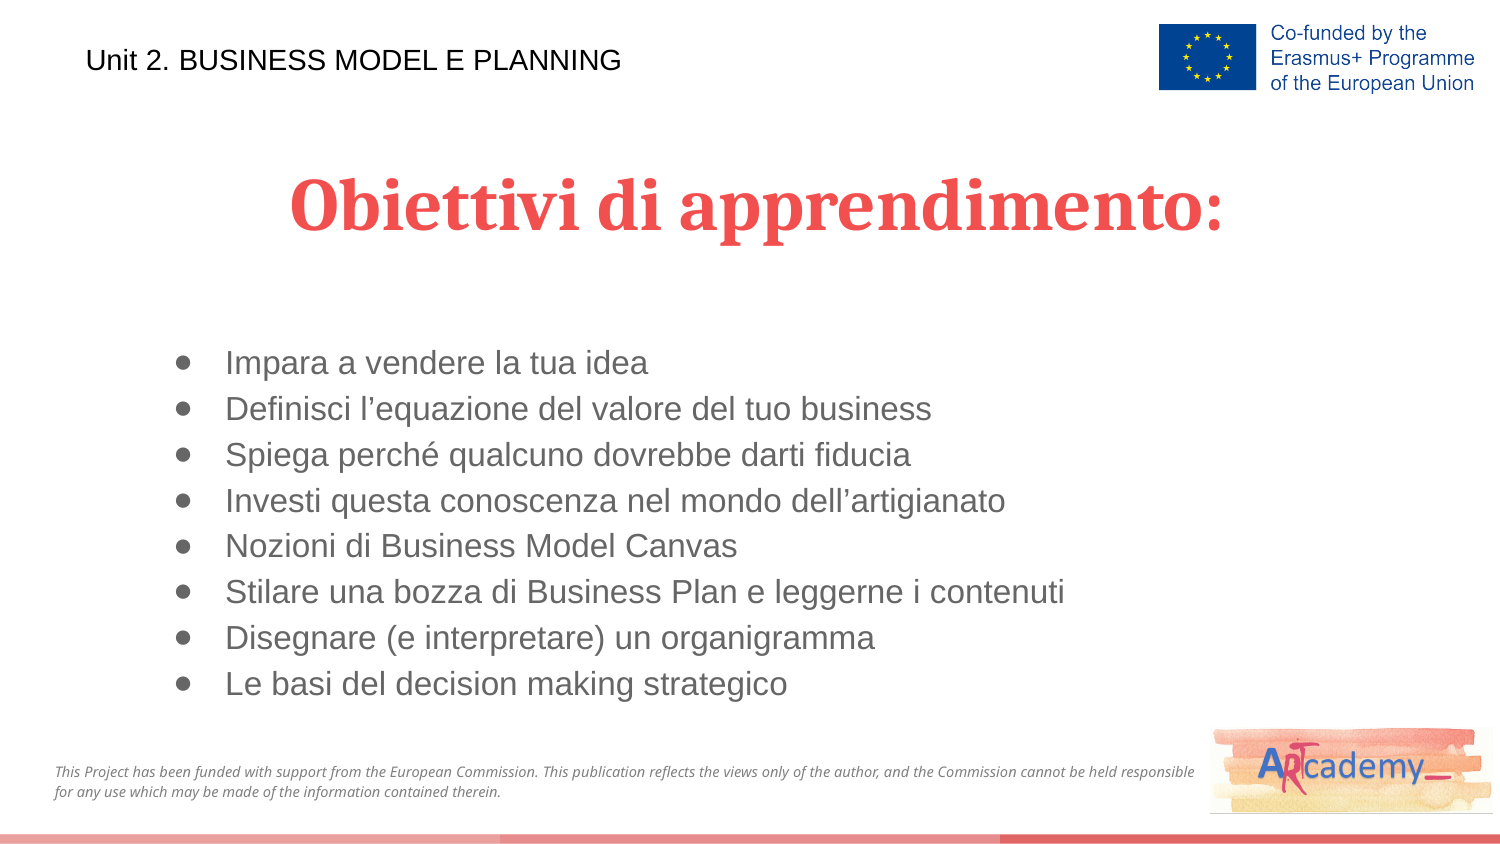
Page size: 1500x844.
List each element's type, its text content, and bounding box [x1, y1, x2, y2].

picture [1158, 24, 1474, 94]
picture [1210, 709, 1493, 844]
text_box This Project has been funded with support from the European Commission. This publication reflects the views only of the author, and the Commission cannot be held responsible for any use which may be made of the information contained therein. [39, 754, 1205, 799]
list Impara a vendere la tua idea Definisci l’equazione del valore del tuo business Spiega perché qualcuno dovrebbe darti fiducia Investi questa conoscenza nel mondo dell’artigianato Nozioni di Business Model Canvas Stilare una bozza di Business Plan e leggerne i contenuti Disegnare (e interpretare) un organigramma Le basi del decision making strategico [135, 320, 1385, 683]
text_box Unit 2. BUSINESS MODEL E PLANNING [70, 33, 750, 84]
title Obiettivi di apprendimento: [180, 53, 1352, 261]
